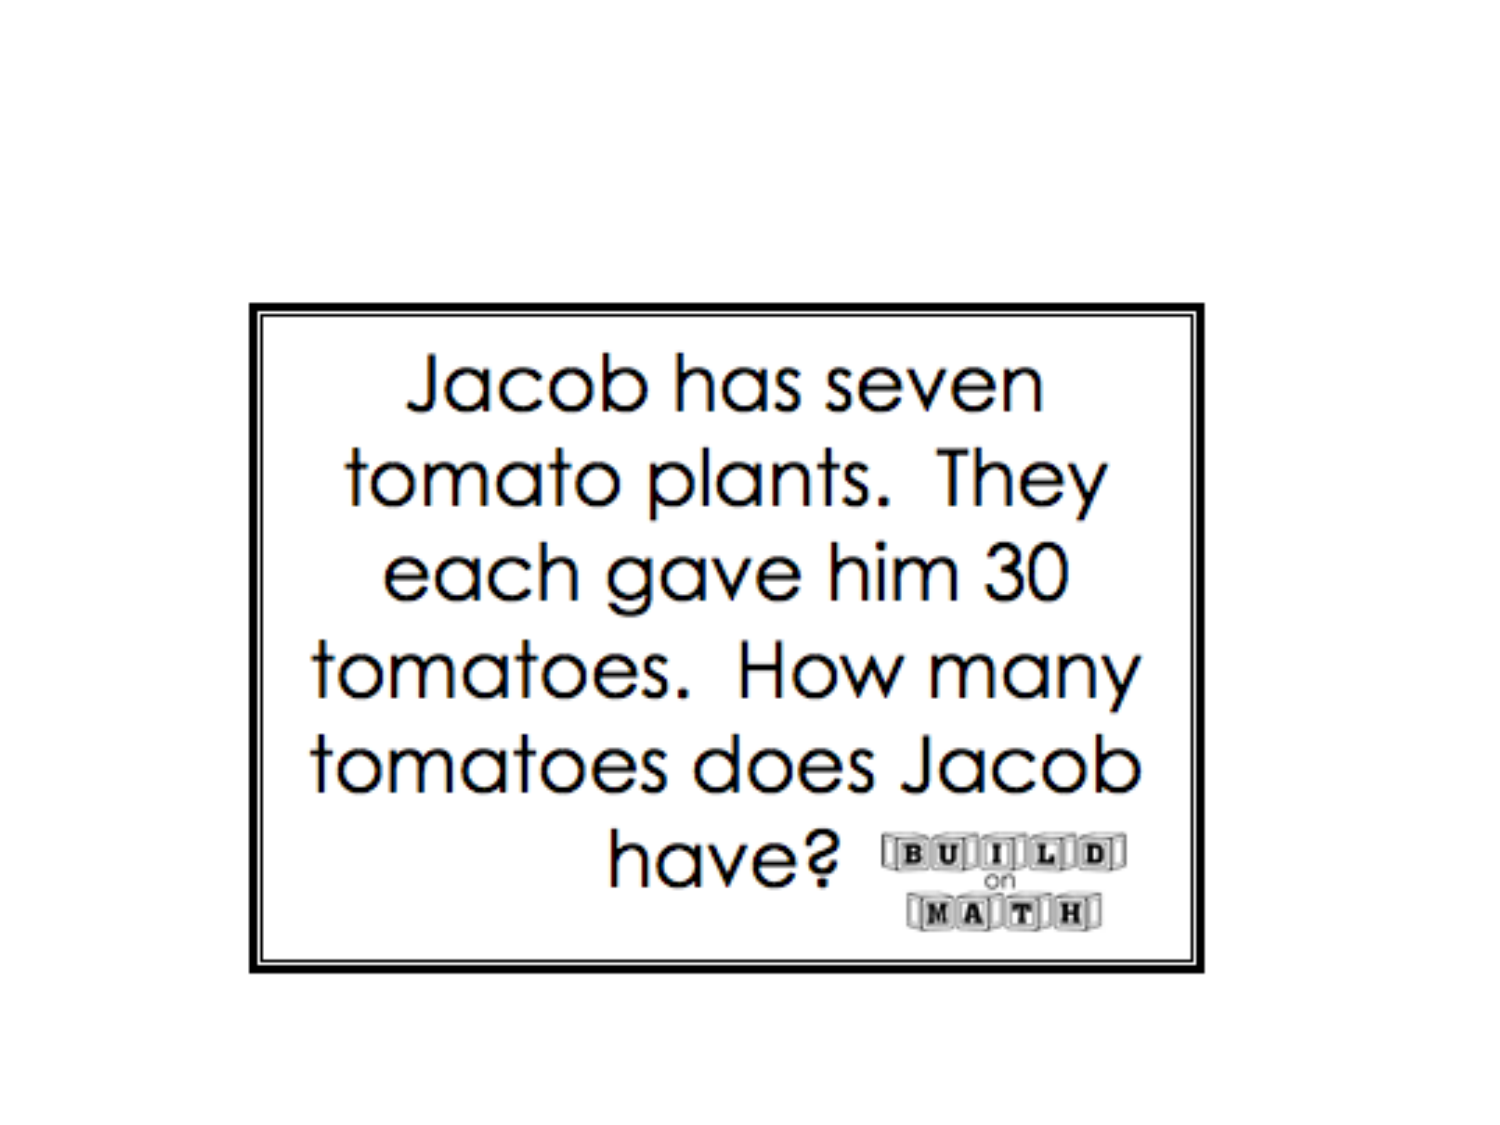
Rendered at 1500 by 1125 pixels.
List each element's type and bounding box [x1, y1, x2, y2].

list [74, 262, 1426, 1006]
